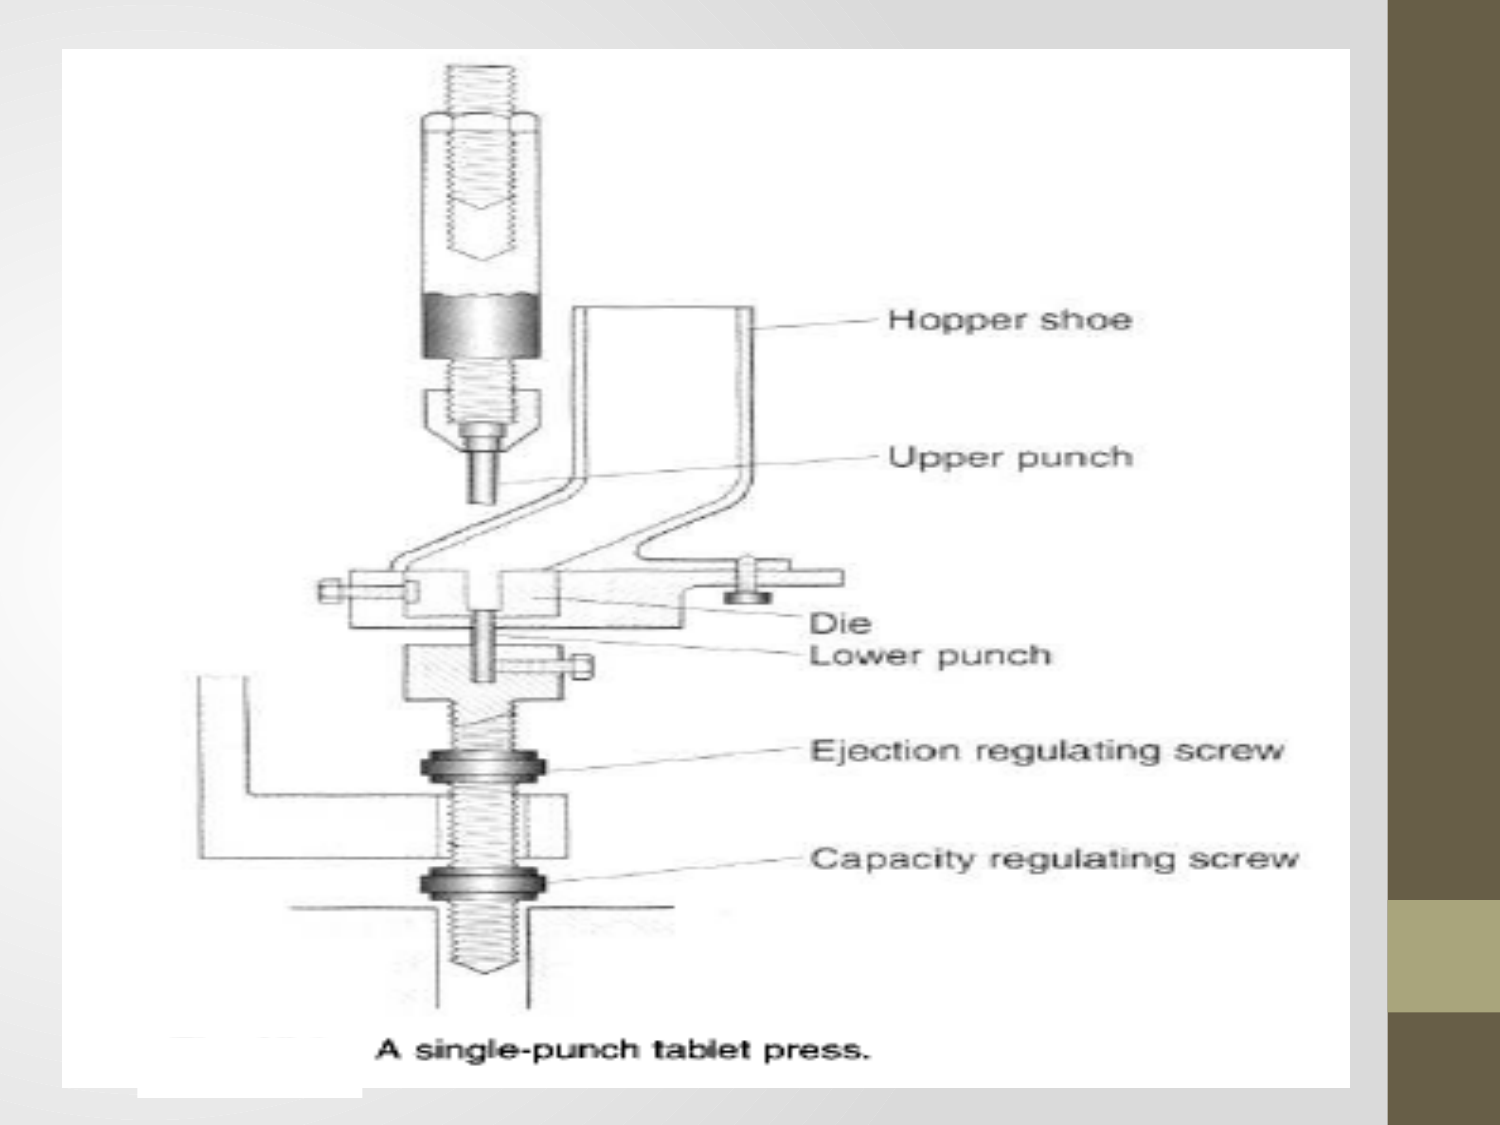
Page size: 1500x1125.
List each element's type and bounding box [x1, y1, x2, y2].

picture [61, 49, 1351, 1088]
